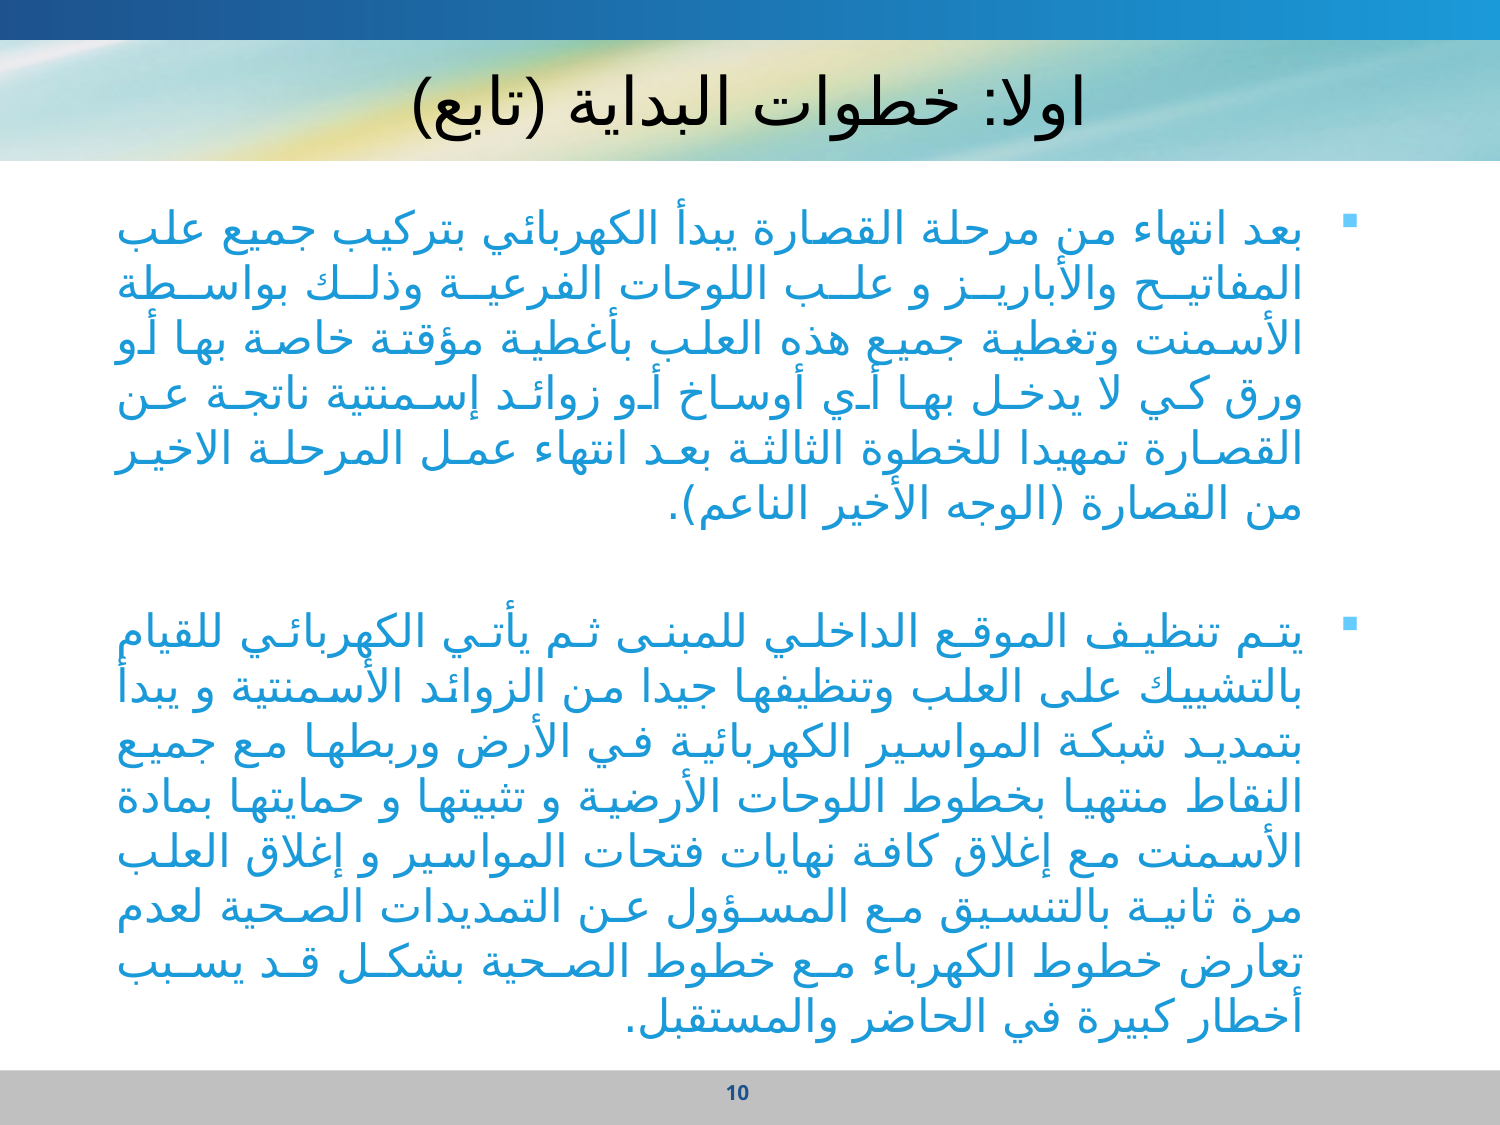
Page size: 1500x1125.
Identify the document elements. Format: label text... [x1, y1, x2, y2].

list بعد انتهاء من مرحلة القصارة يبدأ الكهربائي بتركيب جميع علب المفاتيح والأباريز و علب اللوحات الفرعية وذلك بواسطة الأسمنت وتغطية جميع هذه العلب بأغطية مؤقتة خاصة بها أو ورق كي لا يدخل بها أي أوساخ أو زوائد إسمنتية ناتجة عن القصارة تمهيدا للخطوة الثالثة بعد انتهاء عمل المرحلة الاخير من القصارة (الوجه الأخير الناعم). يتم تنظيف الموقع الداخلي للمبنى ثم يأتي الكهربائي للقيام بالتشييك على العلب وتنظيفها جيدا من الزوائد الأسمنتية و يبدأ بتمديد شبكة المواسير الكهربائية في الأرض وربطها مع جميع النقاط منتهيا بخطوط اللوحات الأرضية و تثبيتها و حمايتها بمادة الأسمنت مع إغلاق كافة نهايات فتحات المواسير و إغلاق العلب مرة ثانية بالتنسيق مع المسؤول عن التمديدات الصحية لعدم تعارض خطوط الكهرباء مع خطوط الصحية بشكل قد يسبب أخطار كبيرة في الحاضر والمستقبل. [101, 191, 1386, 988]
title اولا: خطوات البداية (تابع) [75, 52, 1425, 145]
picture [0, 39, 1500, 161]
slide_number 10 [562, 1072, 913, 1115]
